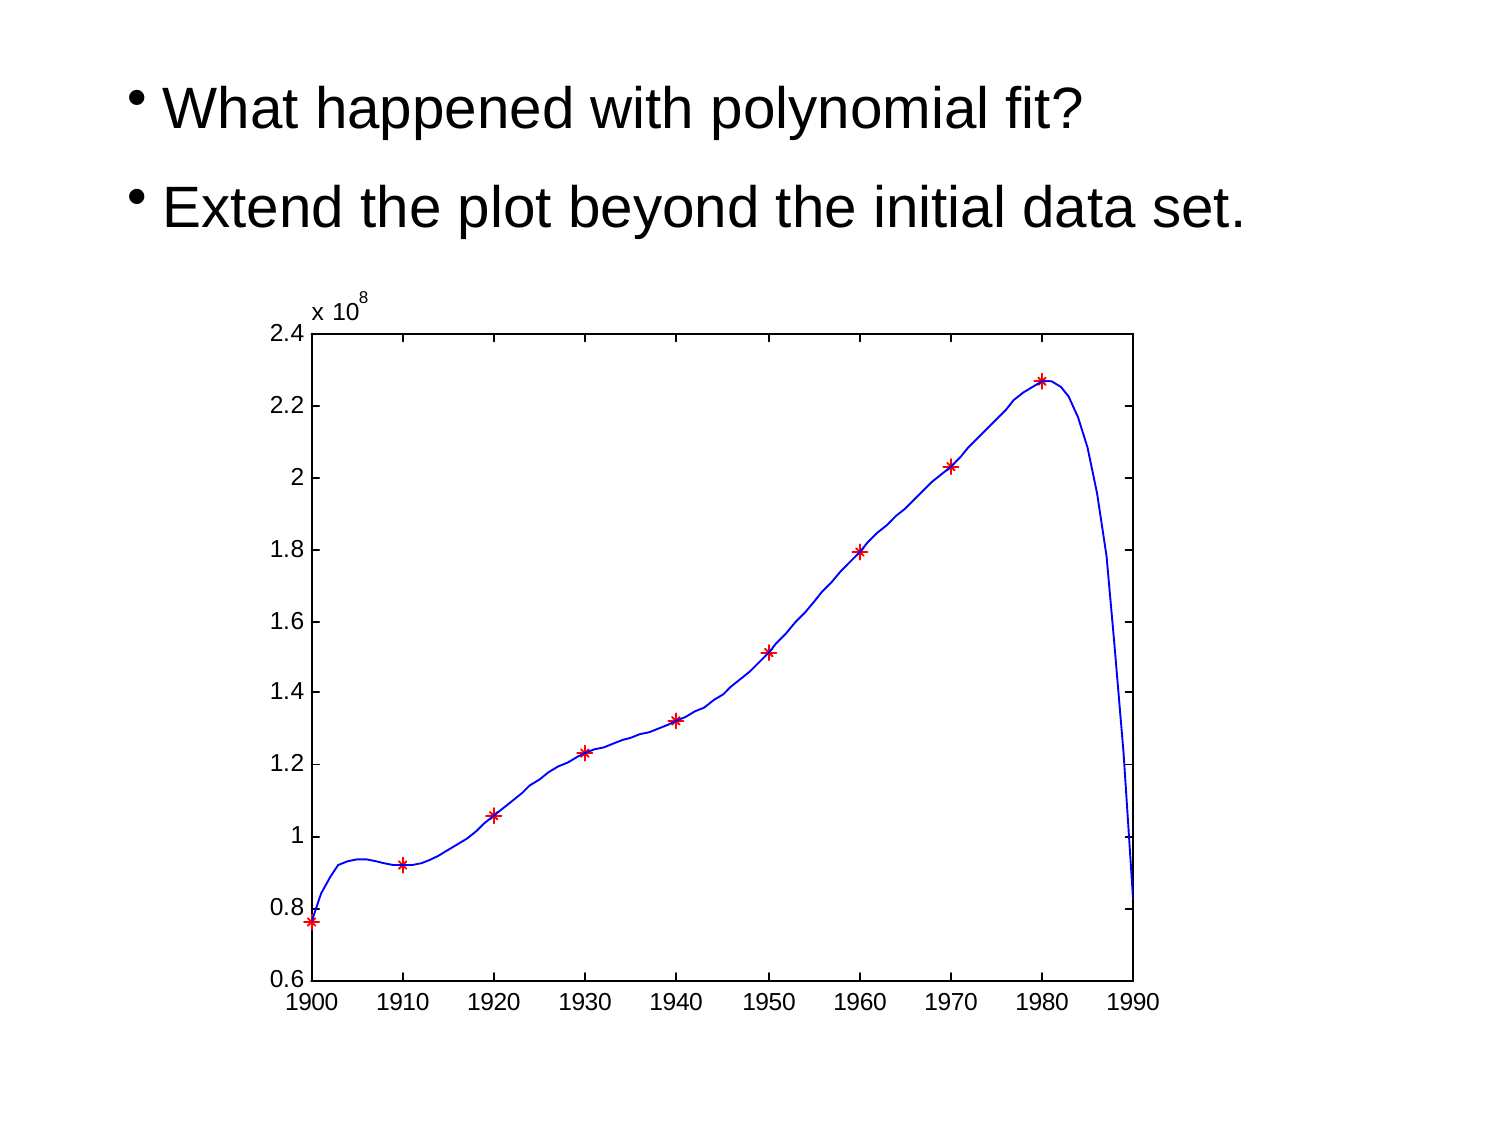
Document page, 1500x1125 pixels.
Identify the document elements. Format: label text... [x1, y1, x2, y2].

text_box What happened with polynomial fit? Extend the plot beyond the initial data set. [112, 62, 1413, 247]
picture [174, 274, 1238, 1073]
